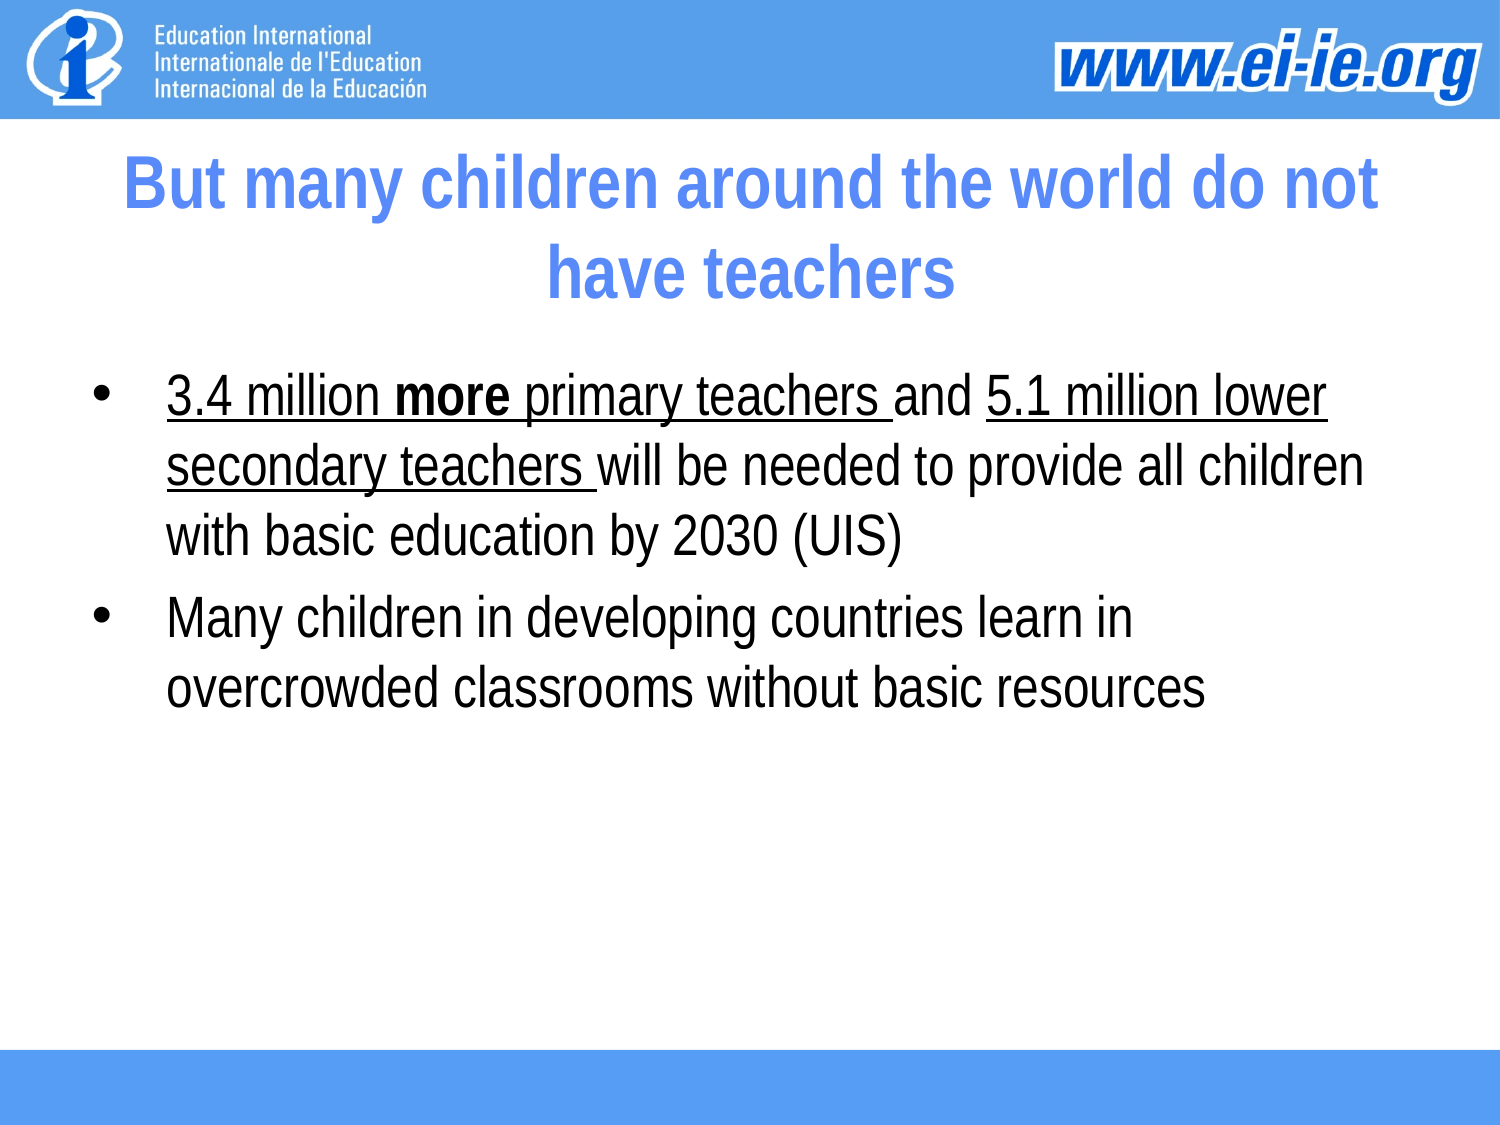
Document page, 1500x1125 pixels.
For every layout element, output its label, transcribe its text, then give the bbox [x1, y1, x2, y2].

title But many children around the world do not have teachers [76, 149, 1427, 299]
list 3.4 million more primary teachers and 5.1 million lower secondary teachers will be needed to provide all children with basic education by 2030 (UIS) Many children in developing countries learn in overcrowded classrooms without basic resources [76, 349, 1388, 941]
picture [0, 0, 1500, 131]
